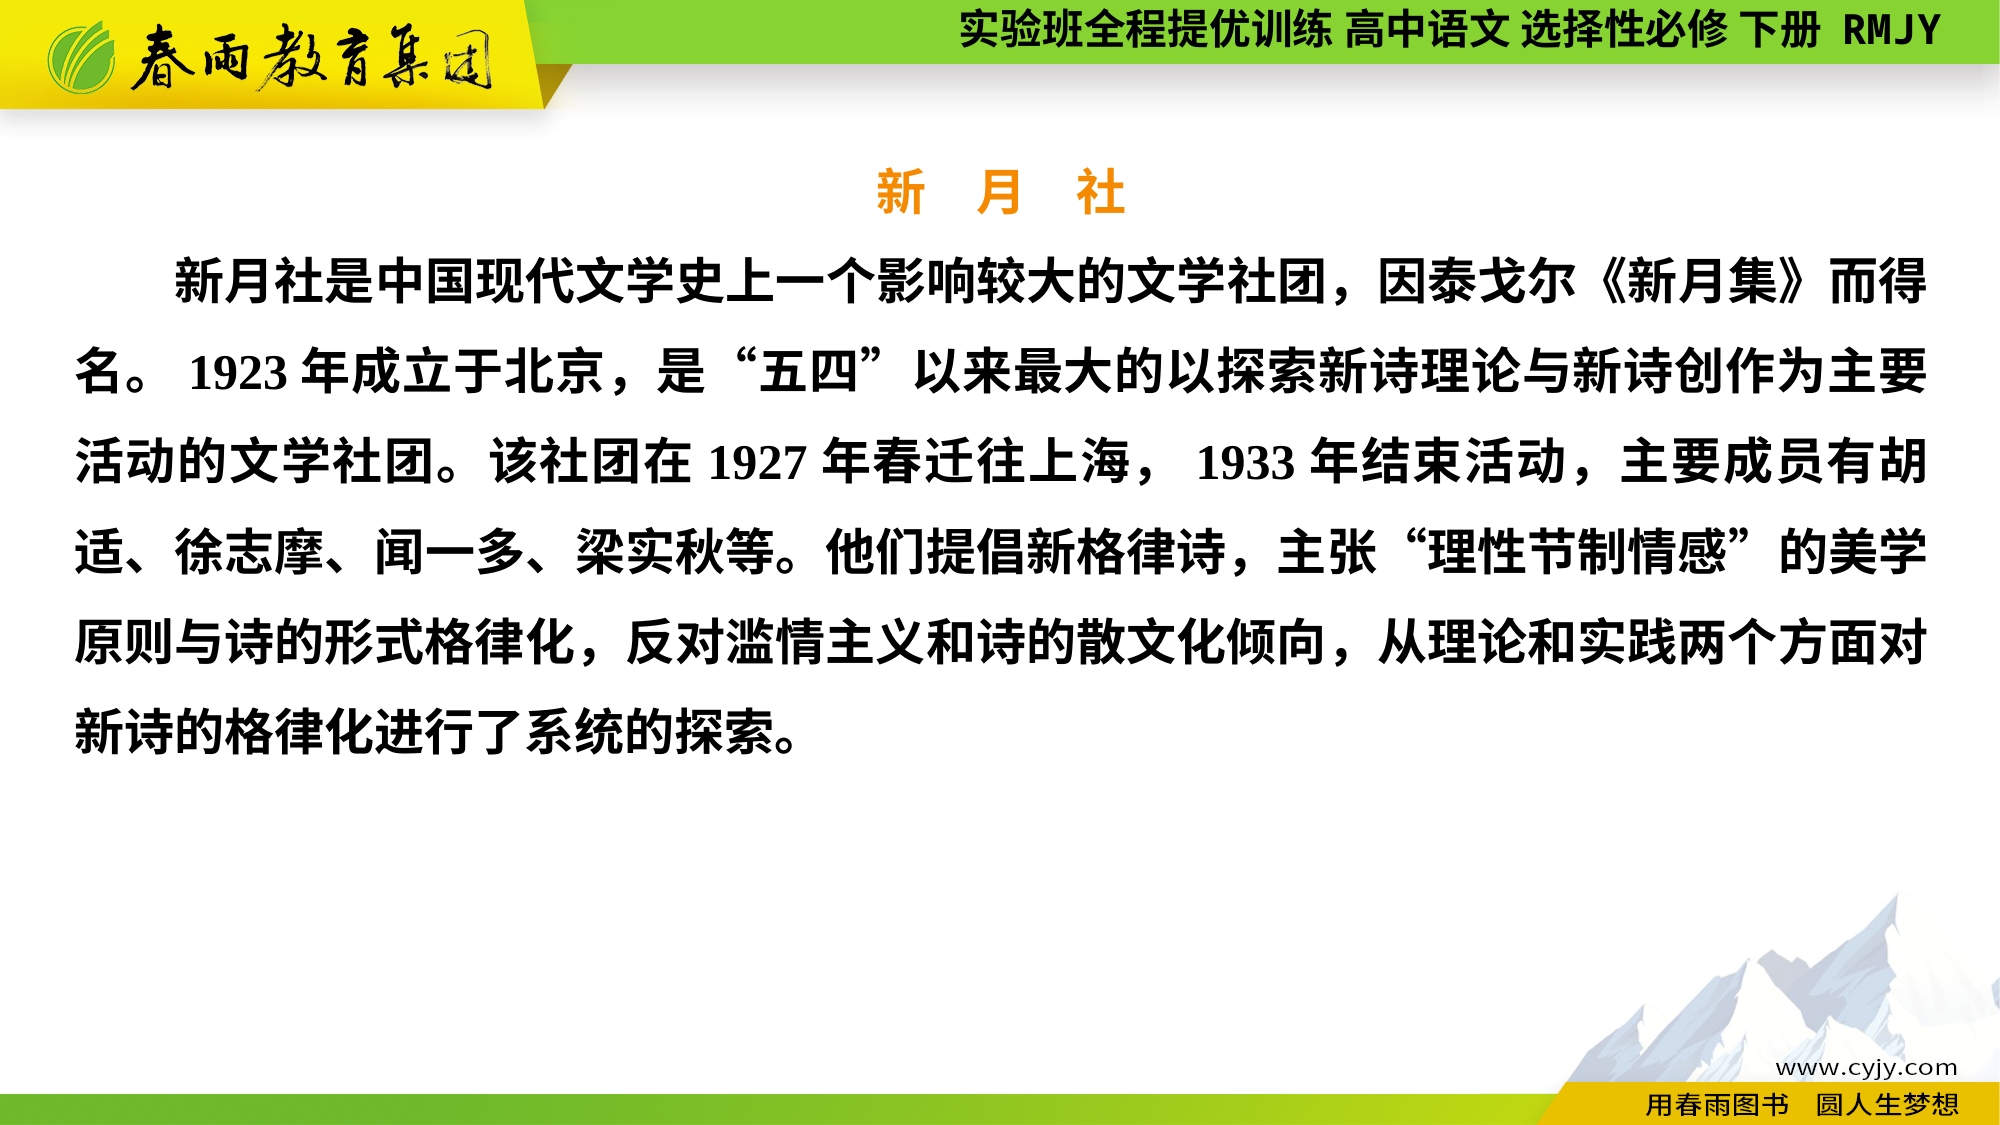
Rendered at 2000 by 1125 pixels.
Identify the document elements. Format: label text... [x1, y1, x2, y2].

picture [0, 0, 2000, 1125]
list 新 月 社 新月社是中国现代文学史上一个影响较大的文学社团，因泰戈尔《新月集》而得名。1923年成立于北京，是“五四”以来最大的以探索新诗理论与新诗创作为主要活动的文学社团。该社团在1927年春迁往上海，1933年结束活动，主要成员有胡适、徐志摩、闻一多、梁实秋等。他们提倡新格律诗，主张“理性节制情感”的美学原则与诗的形式格律化，反对滥情主义和诗的散文化倾向，从理论和实践两个方面对新诗的格律化进行了系统的探索。 [59, 122, 1944, 763]
